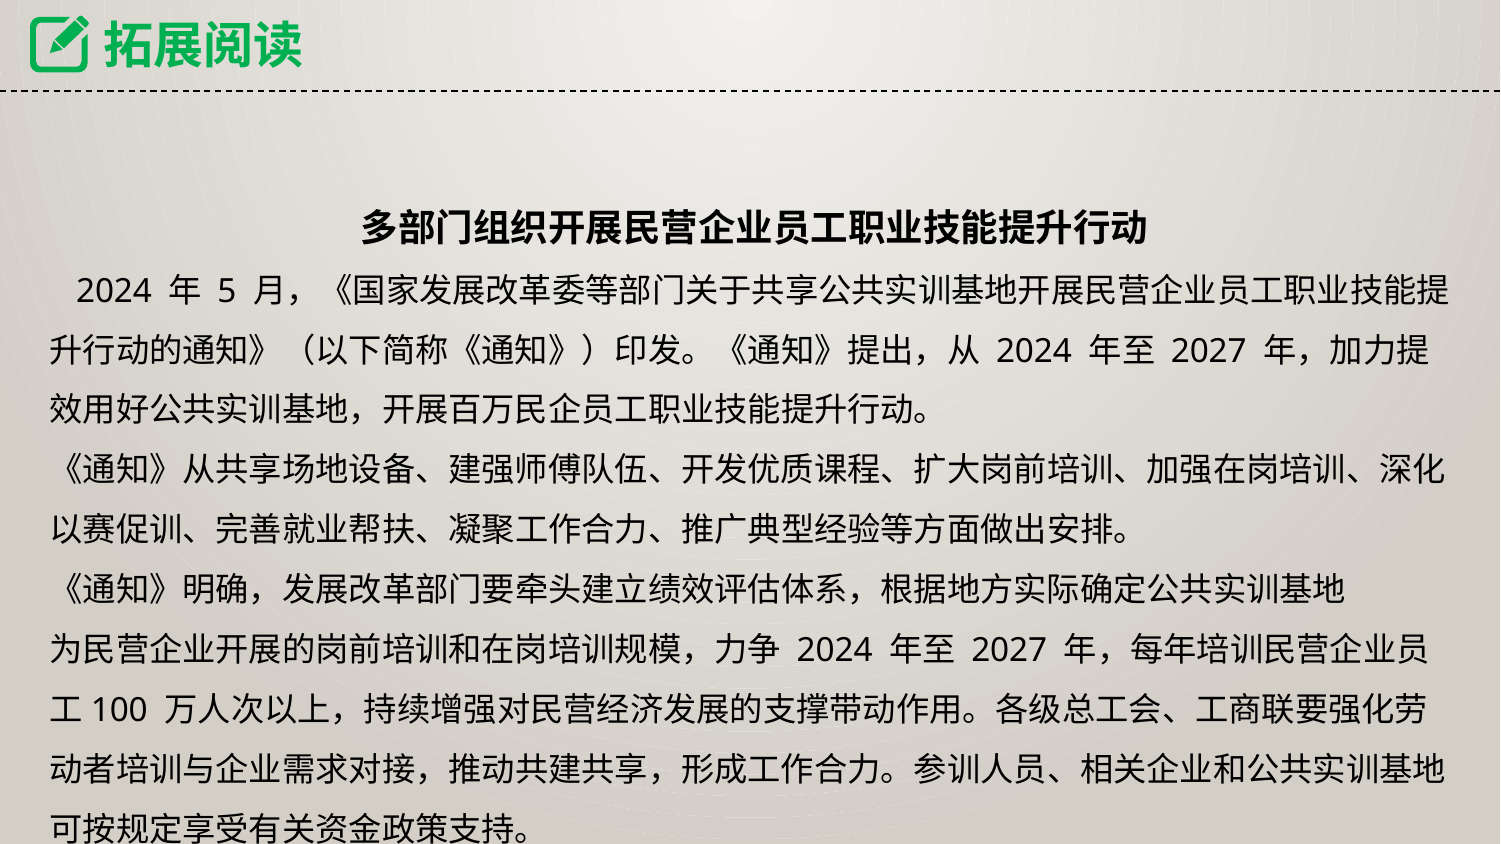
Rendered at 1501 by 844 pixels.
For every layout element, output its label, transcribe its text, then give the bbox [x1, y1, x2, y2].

text_box [30, 16, 88, 73]
text_box 拓展阅读 [89, 6, 1224, 82]
text_box [49, 15, 89, 54]
text_box 多部门组织开展民营企业员工职业技能提升行动 2024 年 5 月，《国家发展改革委等部门关于共享公共实训基地开展民营企业员工职业技能提升行动的通知》（以下简称《通知》）印发。《通知》提出，从 2024 年至 2027 年，加力提效用好公共实训基地，开展百万民企员工职业技能提升行动。 《通知》从共享场地设备、建强师傅队伍、开发优质课程、扩大岗前培训、加强在岗培训、深化以赛促训、完善就业帮扶、凝聚工作合力、推广典型经验等方面做出安排。 《通知》明确，发展改革部门要牵头建立绩效评估体系，根据地方实际确定公共实训基地 为民营企业开展的岗前培训和在岗培训规模，力争 2024 年至 2027 年，每年培训民营企业员工100 万人次以上，持续增强对民营经济发展的支撑带动作用。各级总工会、工商联要强化劳动者培训与企业需求对接，推动共建共享，形成工作合力。参训人员、相关企业和公共实训基地可按规定享受有关资金政策支持。 [34, 173, 1475, 844]
